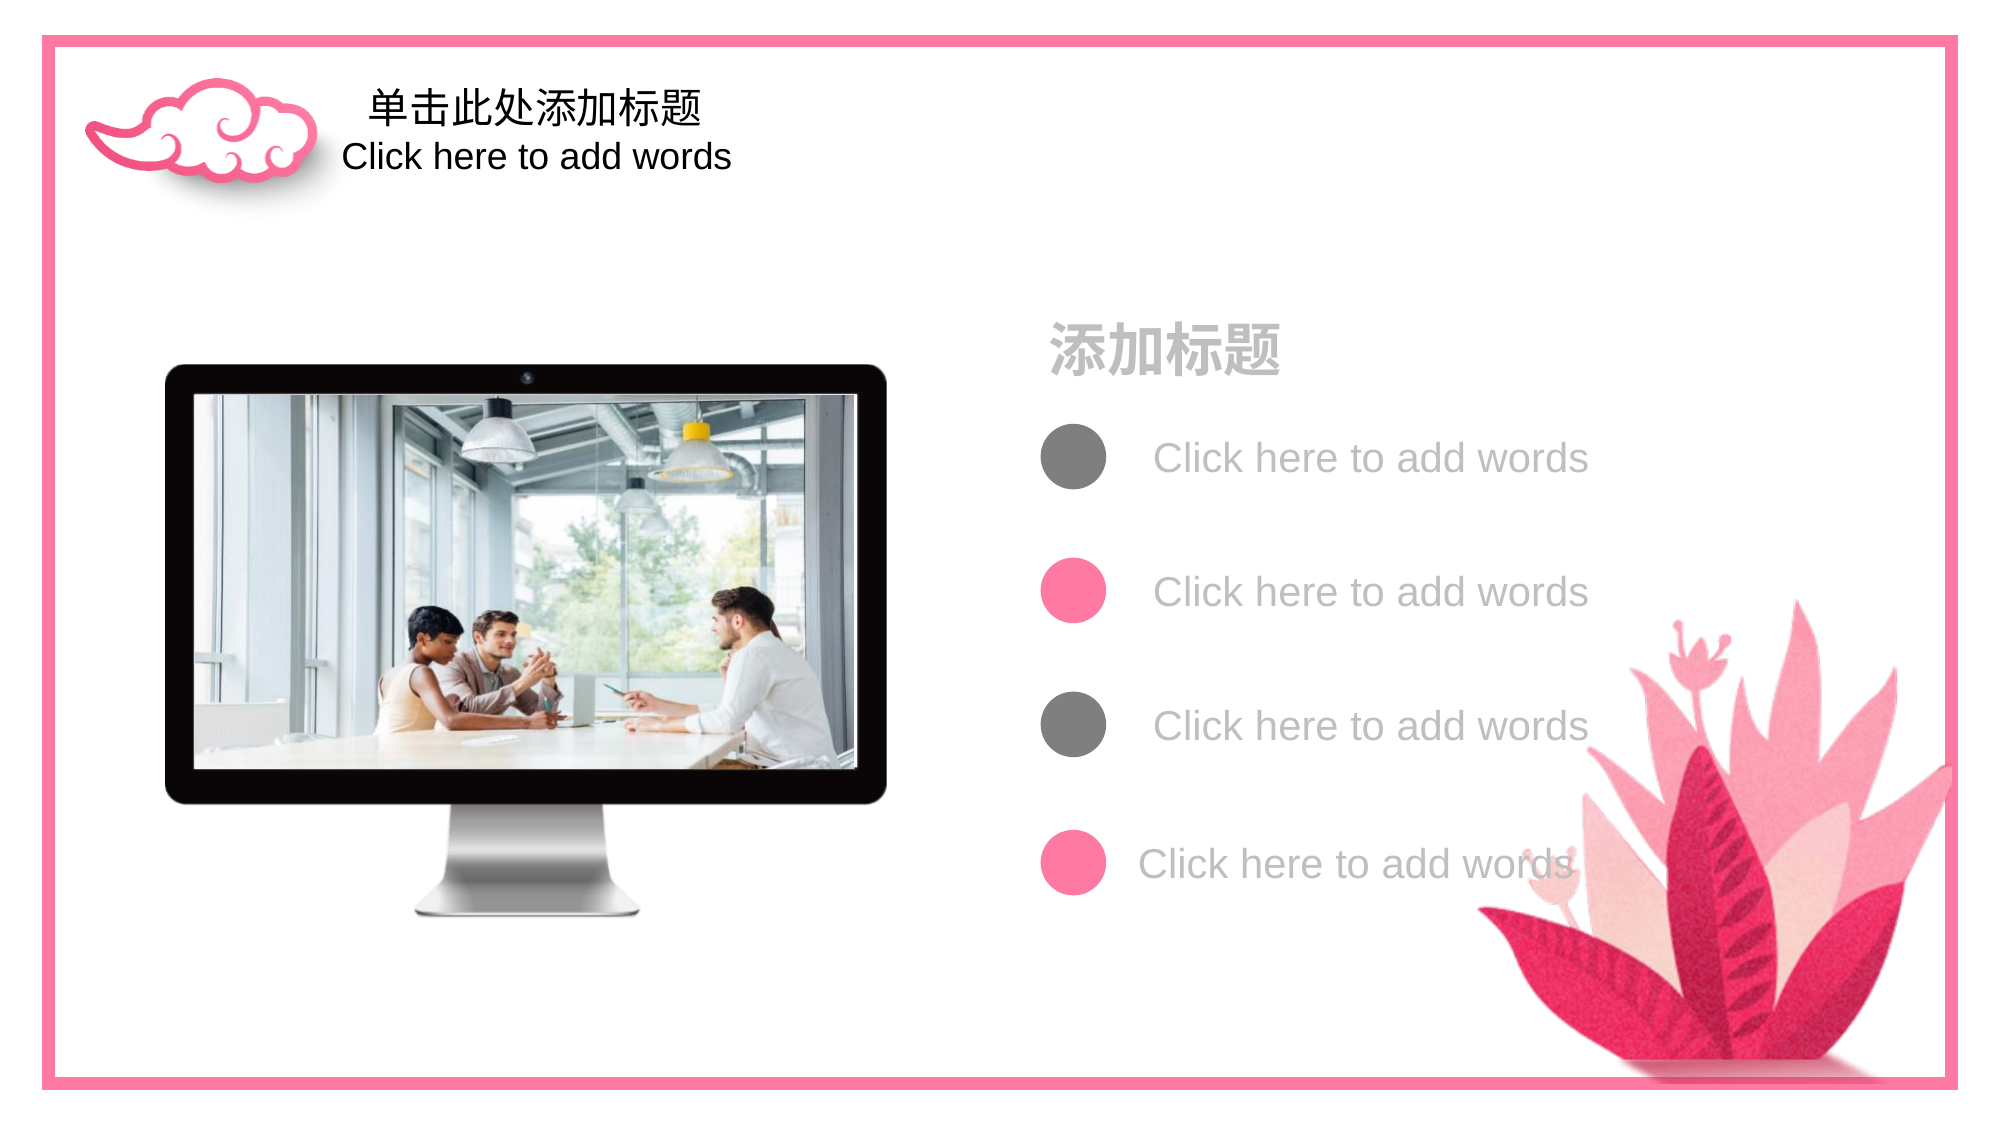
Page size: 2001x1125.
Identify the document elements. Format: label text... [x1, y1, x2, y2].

text_box [1039, 828, 1108, 897]
text_box [47, 40, 1952, 1085]
picture [165, 364, 887, 919]
picture [85, 78, 354, 222]
text_box Click here to add words [1123, 829, 1399, 895]
text_box [1039, 690, 1108, 759]
picture [1399, 504, 1952, 1084]
text_box [1039, 556, 1108, 625]
text_box 添加标题 [1034, 305, 1477, 390]
text_box Click here to add words [354, 124, 767, 185]
text_box Click here to add words [1138, 691, 1399, 757]
text_box [1039, 422, 1108, 491]
text_box Click here to add words [1138, 557, 1399, 623]
text_box Click here to add words [1138, 423, 1637, 489]
text_box 单击此处添加标题 [353, 74, 793, 140]
